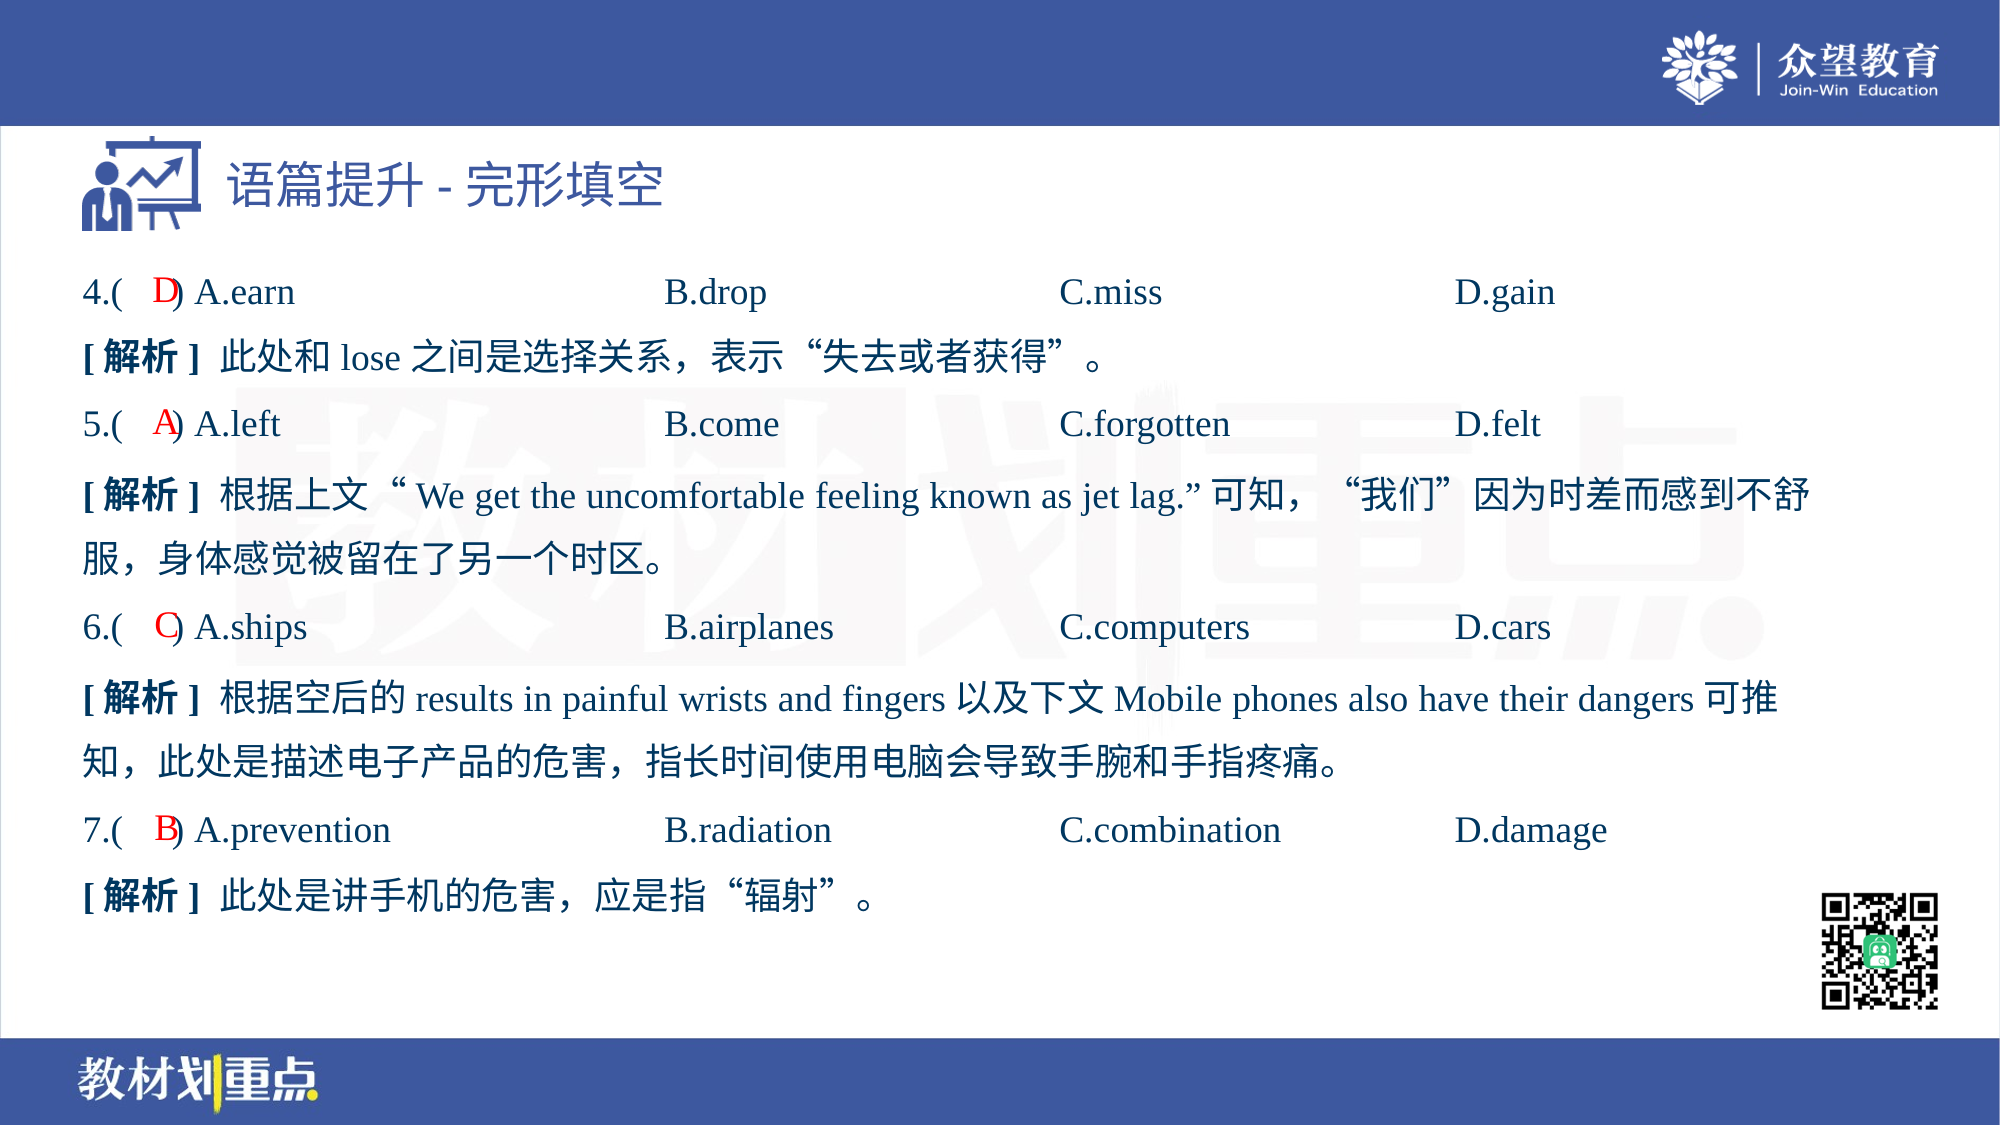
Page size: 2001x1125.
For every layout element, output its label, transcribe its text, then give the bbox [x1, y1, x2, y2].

text_box [解析] 根据空后的results in painful wrists and fingers以及下文Mobile phones also have their dangers可推 知，此处是描述电子产品的危害，指长时间使用电脑会导致手腕和手指疼痛。 [82, 650, 1817, 777]
text_box A [138, 377, 193, 436]
text_box 6.( ) A.ships B.airplanes C.computers D.cars [82, 582, 1817, 641]
text_box [解析] 此处是讲手机的危害，应是指“辐射”。 [82, 852, 1817, 910]
picture [0, 0, 2000, 1125]
text_box 7.( ) A.prevention B.radiation C.combination D.damage [82, 785, 1817, 844]
text_box 5.( ) A.left B.come C.forgotten D.felt [82, 379, 1817, 438]
text_box B [140, 783, 193, 842]
text_box 4.( ) A.earn B.drop C.miss D.gain [82, 247, 1817, 306]
text_box [解析] 此处和lose之间是选择关系，表示“失去或者获得”。 [82, 313, 1817, 371]
text_box C [140, 580, 193, 639]
text_box [解析] 根据上文“We get the uncomfortable feeling known as jet lag.”可知，“我们”因为时差而感到不舒 服，身体感觉被留在了另一个时区。 [82, 446, 1817, 574]
text_box D [138, 245, 193, 304]
